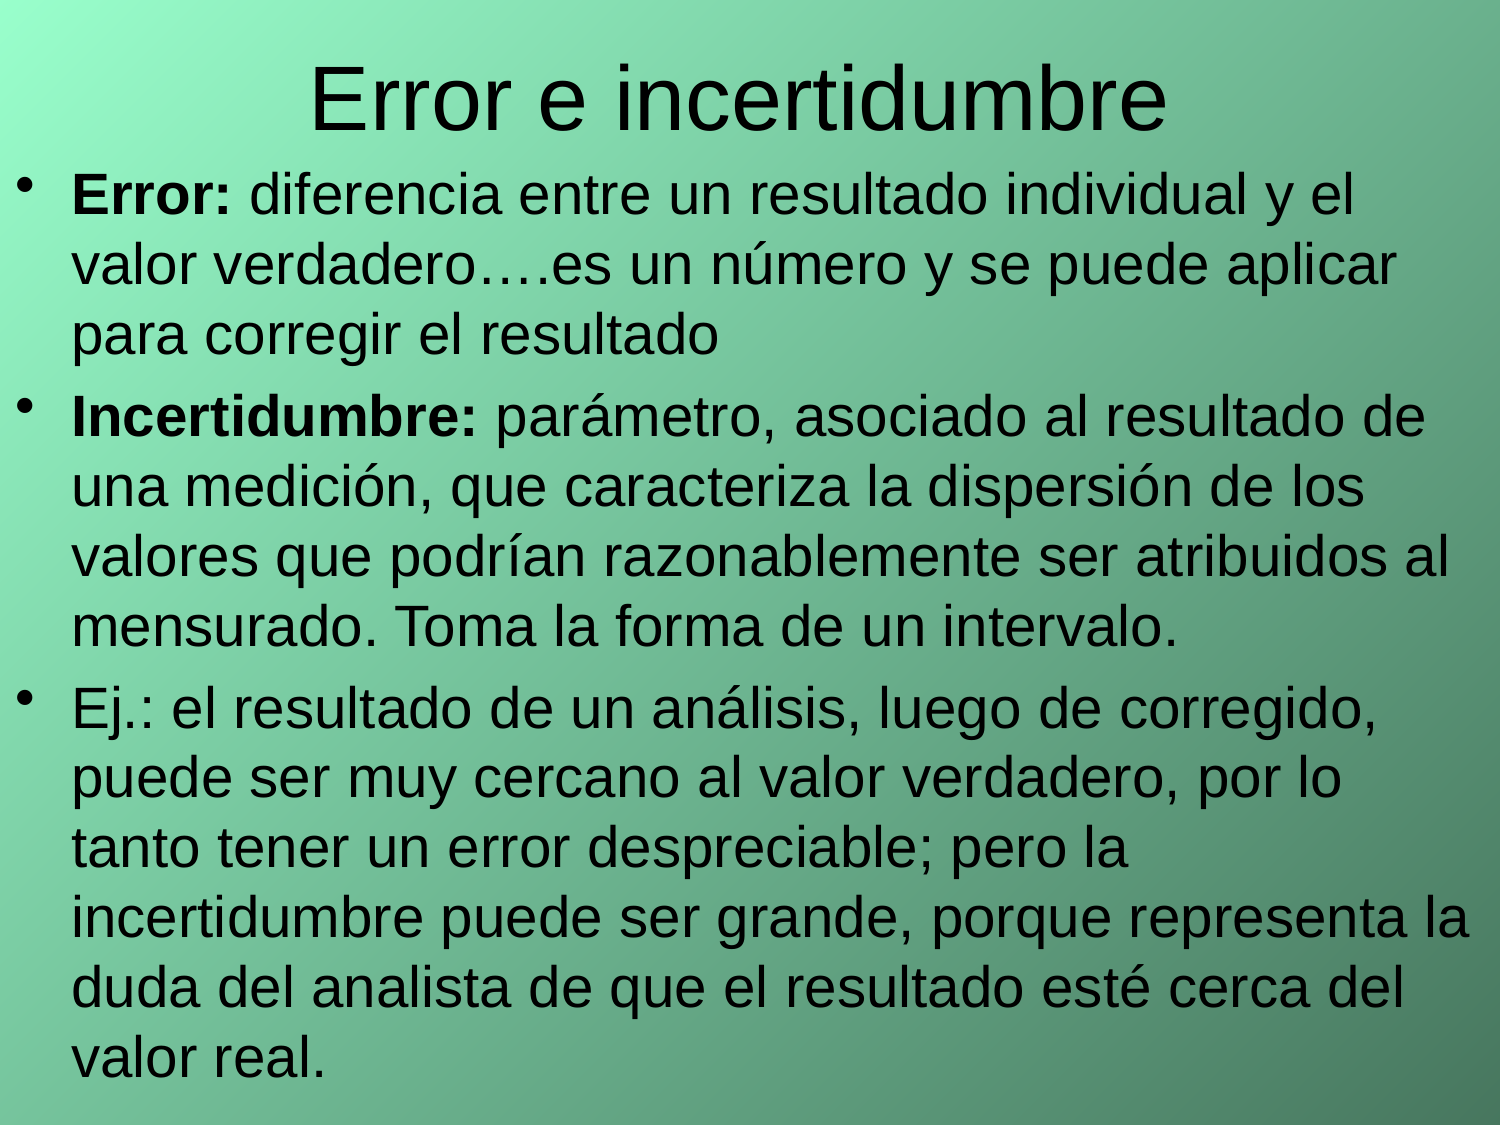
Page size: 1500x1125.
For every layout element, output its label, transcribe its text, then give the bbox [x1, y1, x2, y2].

title Error e incertidumbre [64, 0, 1416, 148]
list Error: diferencia entre un resultado individual y el valor verdadero….es un número y se puede aplicar para corregir el resultado Incertidumbre: parámetro, asociado al resultado de una medición, que caracteriza la dispersión de los valores que podrían razonablemente ser atribuidos al mensurado. Toma la forma de un intervalo. Ej.: el resultado de un análisis, luego de corregido, puede ser muy cercano al valor verdadero, por lo tanto tener un error despreciable; pero la incertidumbre puede ser grande, porque representa la duda del analista de que el resultado esté cerca del valor real. [0, 148, 1500, 1125]
